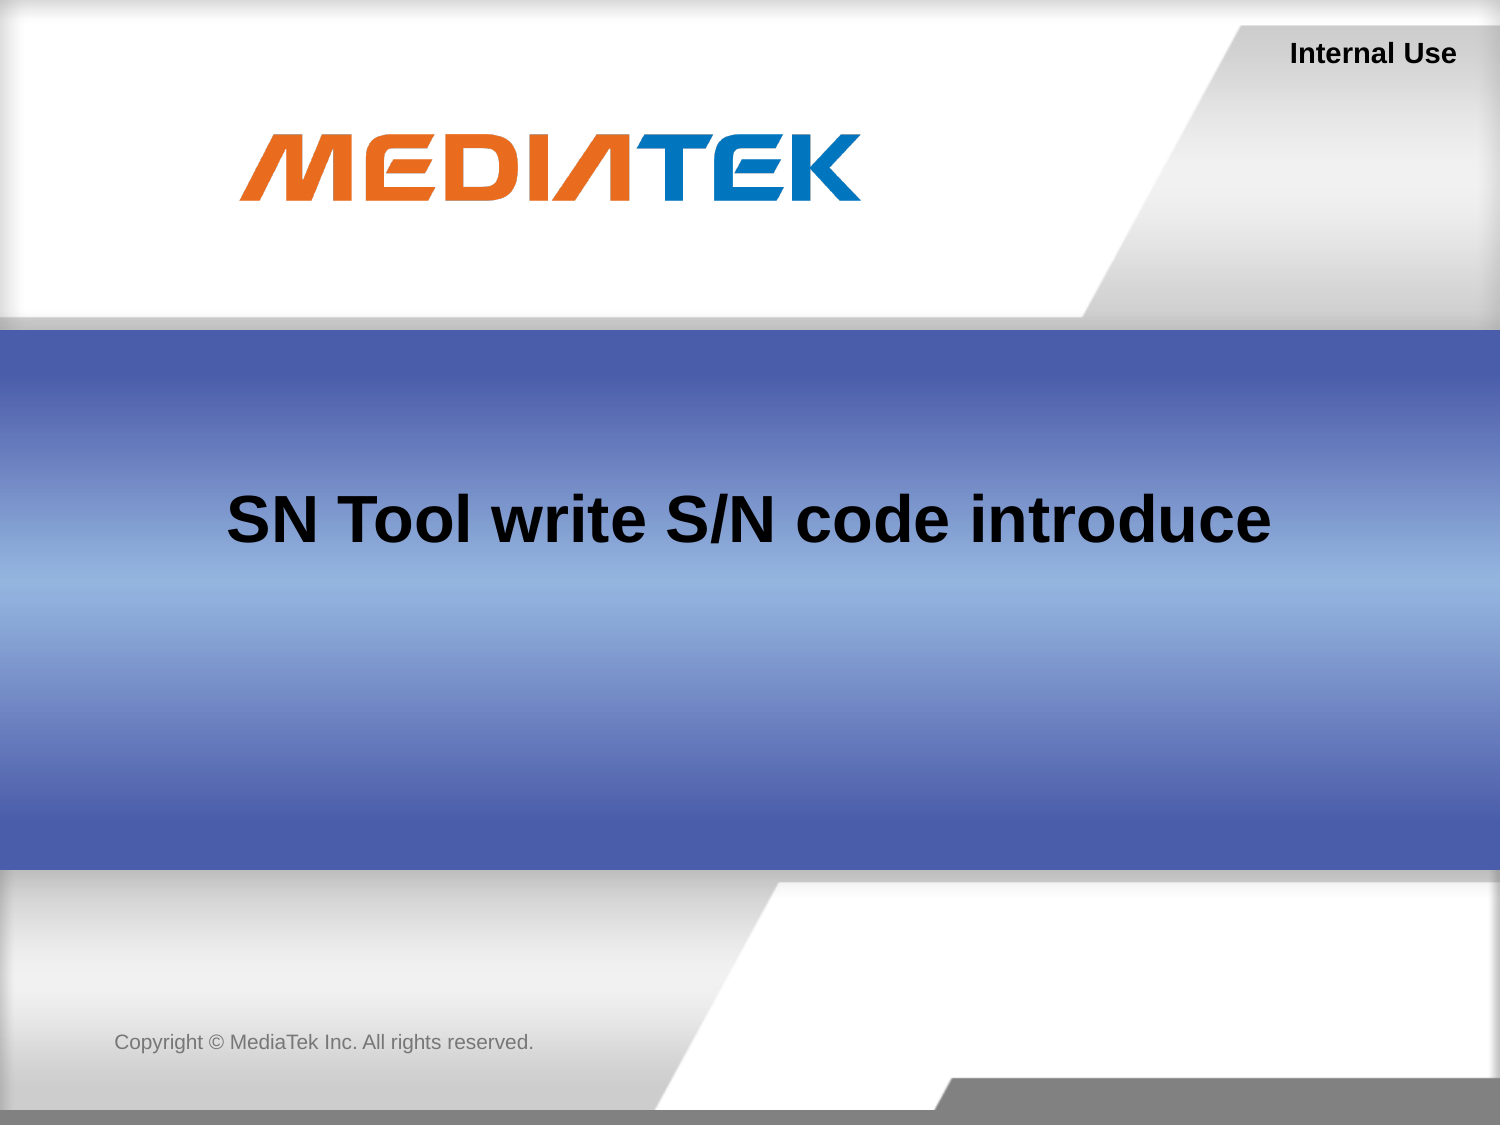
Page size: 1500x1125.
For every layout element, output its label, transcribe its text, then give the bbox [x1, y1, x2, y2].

picture [0, 0, 1500, 1125]
title SN Tool write S/N code introduce [50, 396, 1450, 634]
